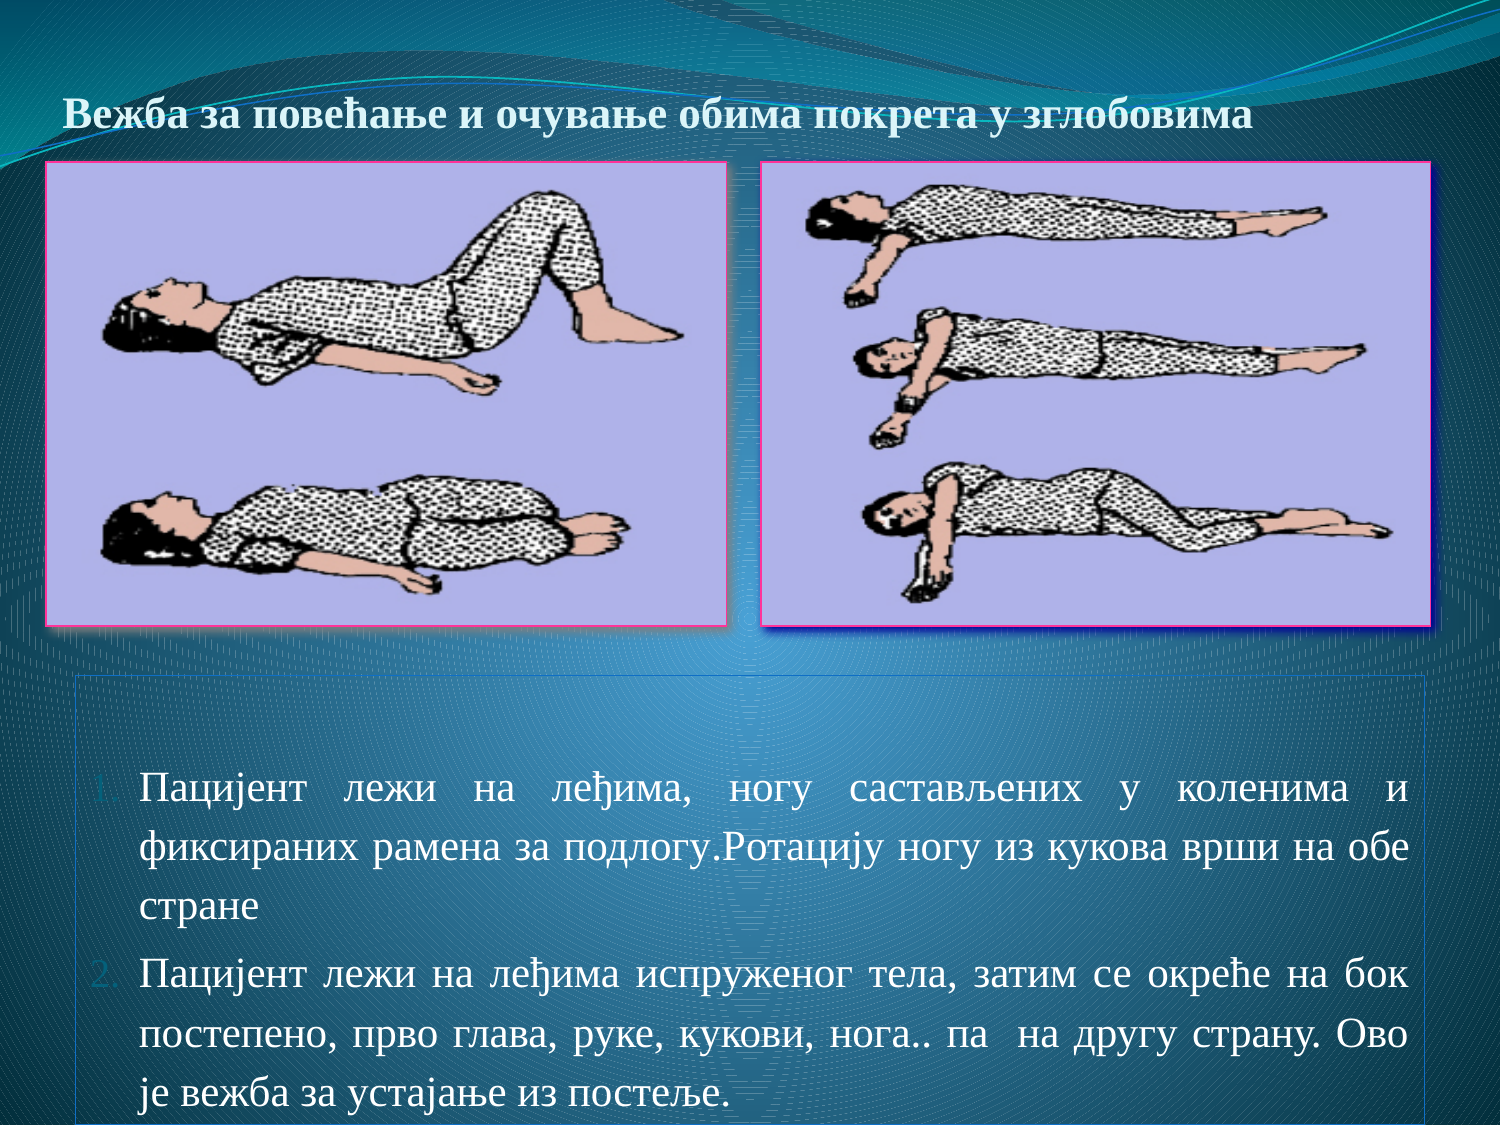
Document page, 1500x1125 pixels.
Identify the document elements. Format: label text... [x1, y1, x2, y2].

list Пацијент лежи на леђима, ногу састављених у коленима и фиксираних рамена за подлогу.Ротацију ногу из кукова врши на обе стране Пацијент лежи на леђима испруженог тела, затим се окреће на бок постепено, прво глава, руке, кукови, нога.. па на другу страну. Ово је вежба за устајање из постеље. [75, 675, 1425, 1125]
title Вежба за повећање и очување обима покрета у зглобовима [62, 75, 1413, 138]
picture [46, 162, 726, 626]
picture [761, 162, 1430, 626]
